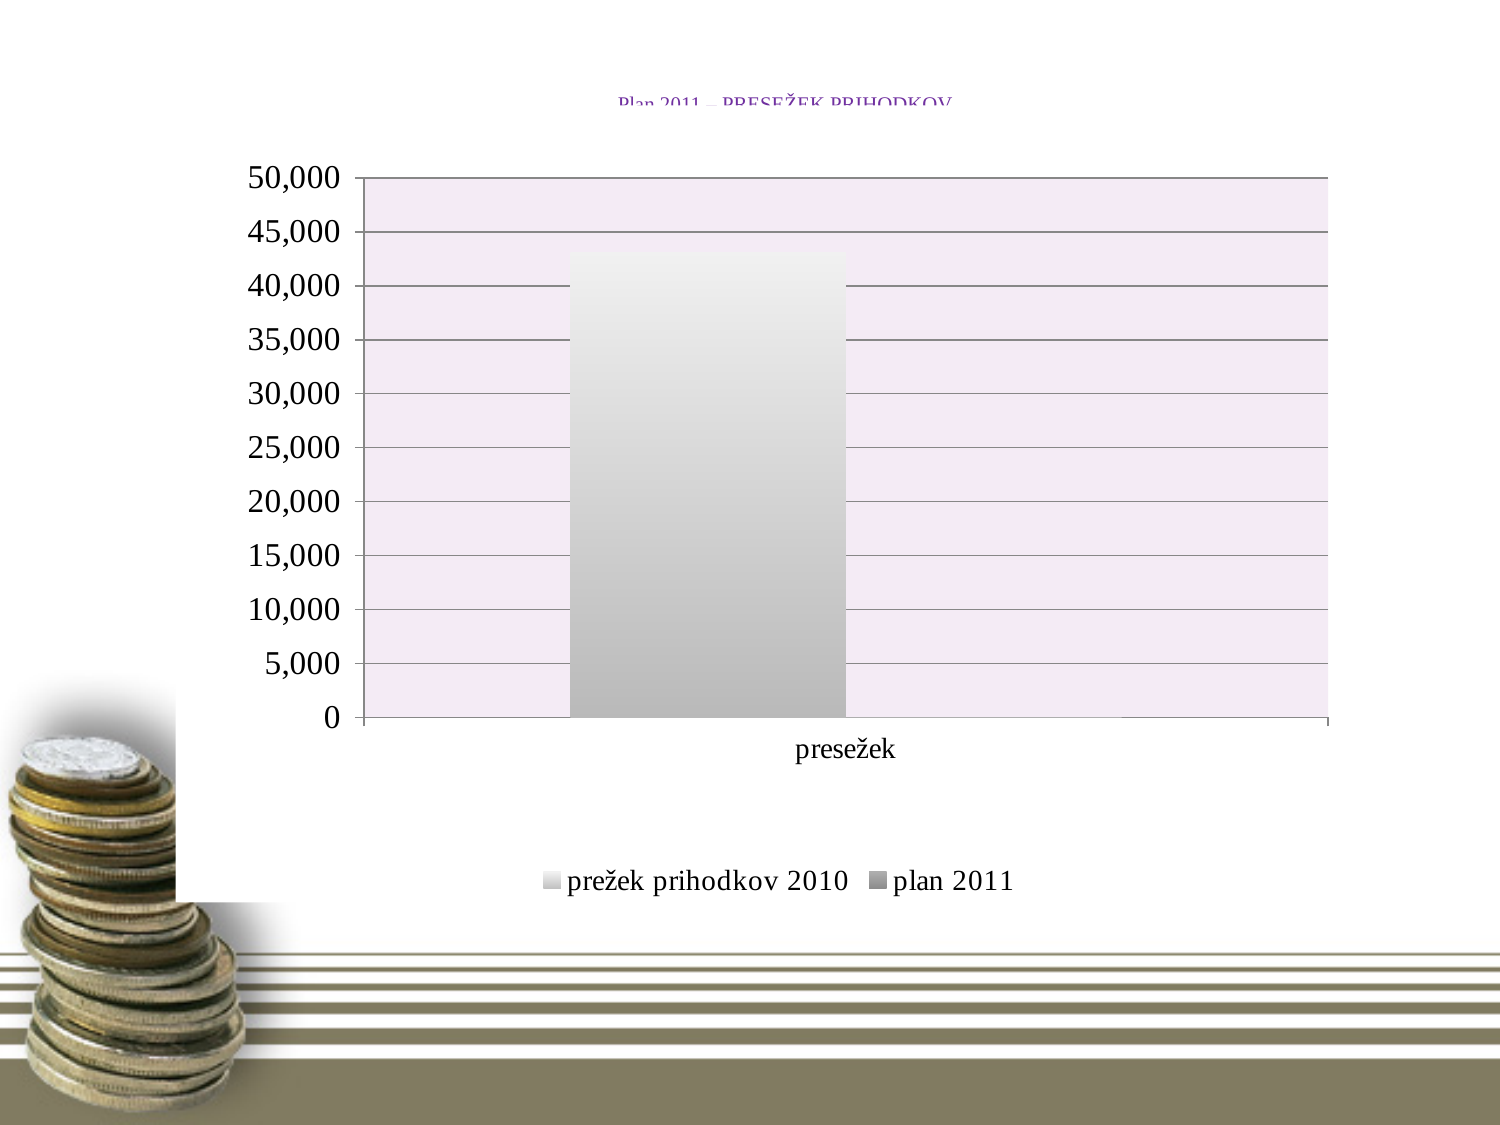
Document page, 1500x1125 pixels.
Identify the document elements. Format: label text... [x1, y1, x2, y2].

title Plan 2011 – PRESEŽEK PRIHODKOV [234, 81, 1337, 103]
picture [0, 0, 1500, 1125]
chart [175, 105, 1383, 903]
